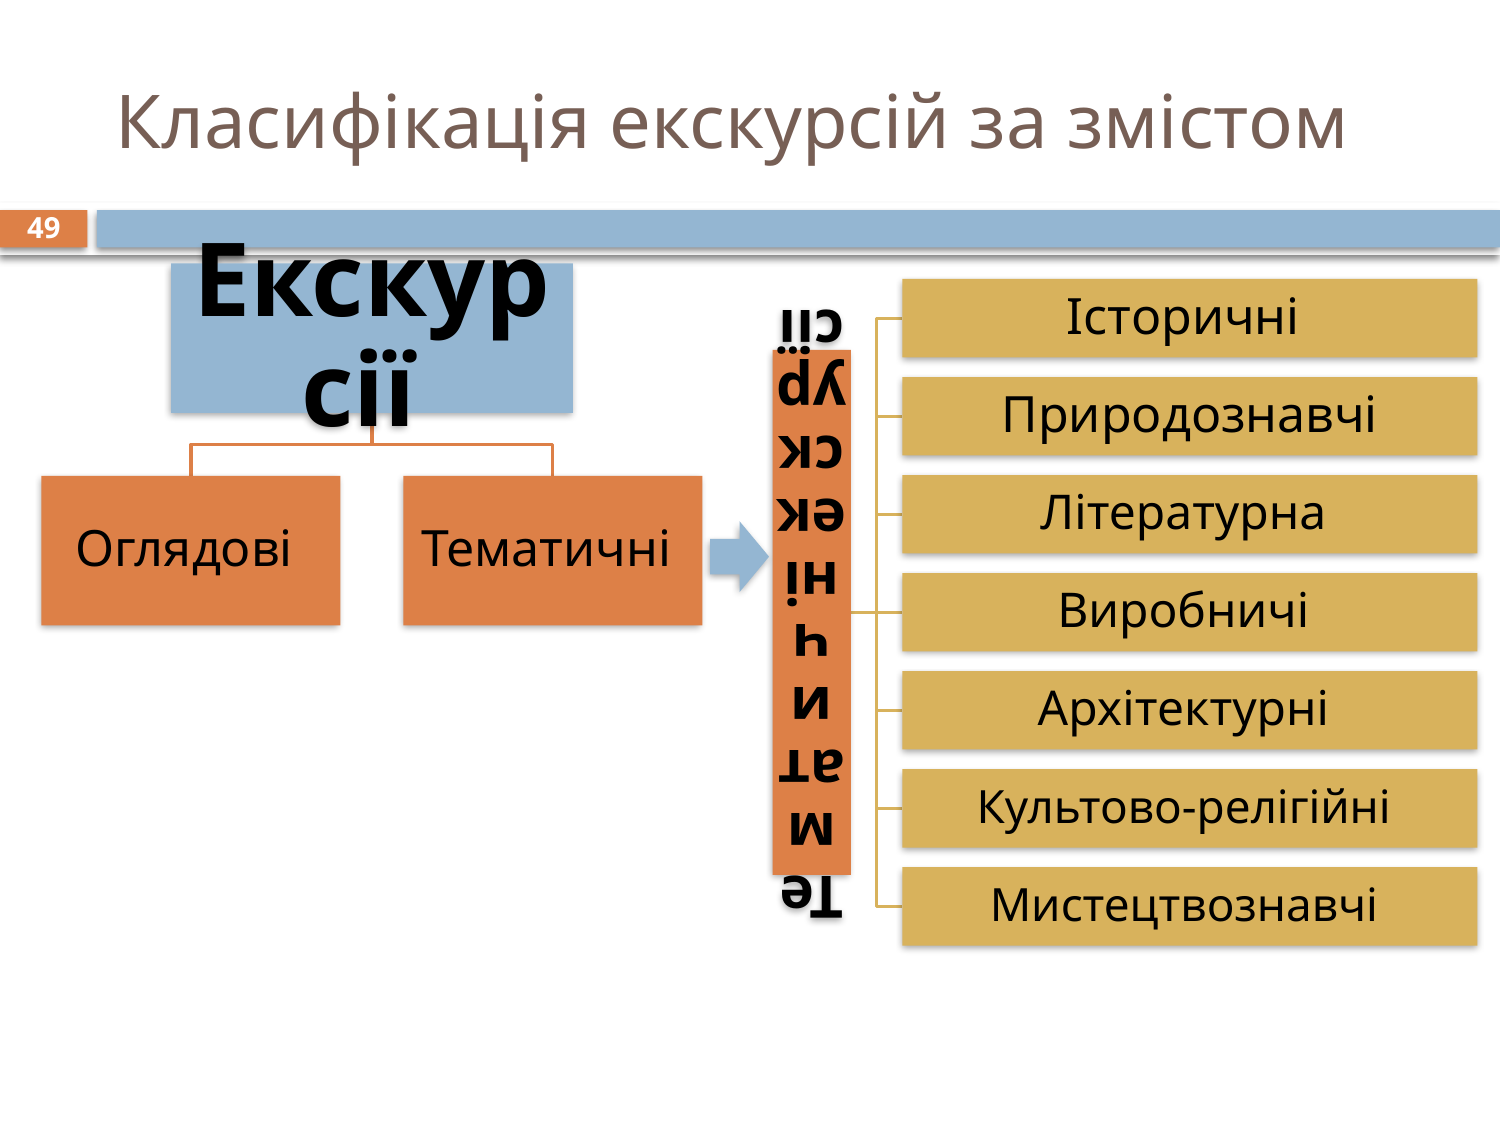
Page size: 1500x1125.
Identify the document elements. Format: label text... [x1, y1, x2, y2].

slide_number 49 [0, 208, 88, 249]
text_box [678, 278, 1500, 946]
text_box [40, 219, 704, 670]
title Класифікація екскурсій за змістом [100, 37, 1438, 200]
